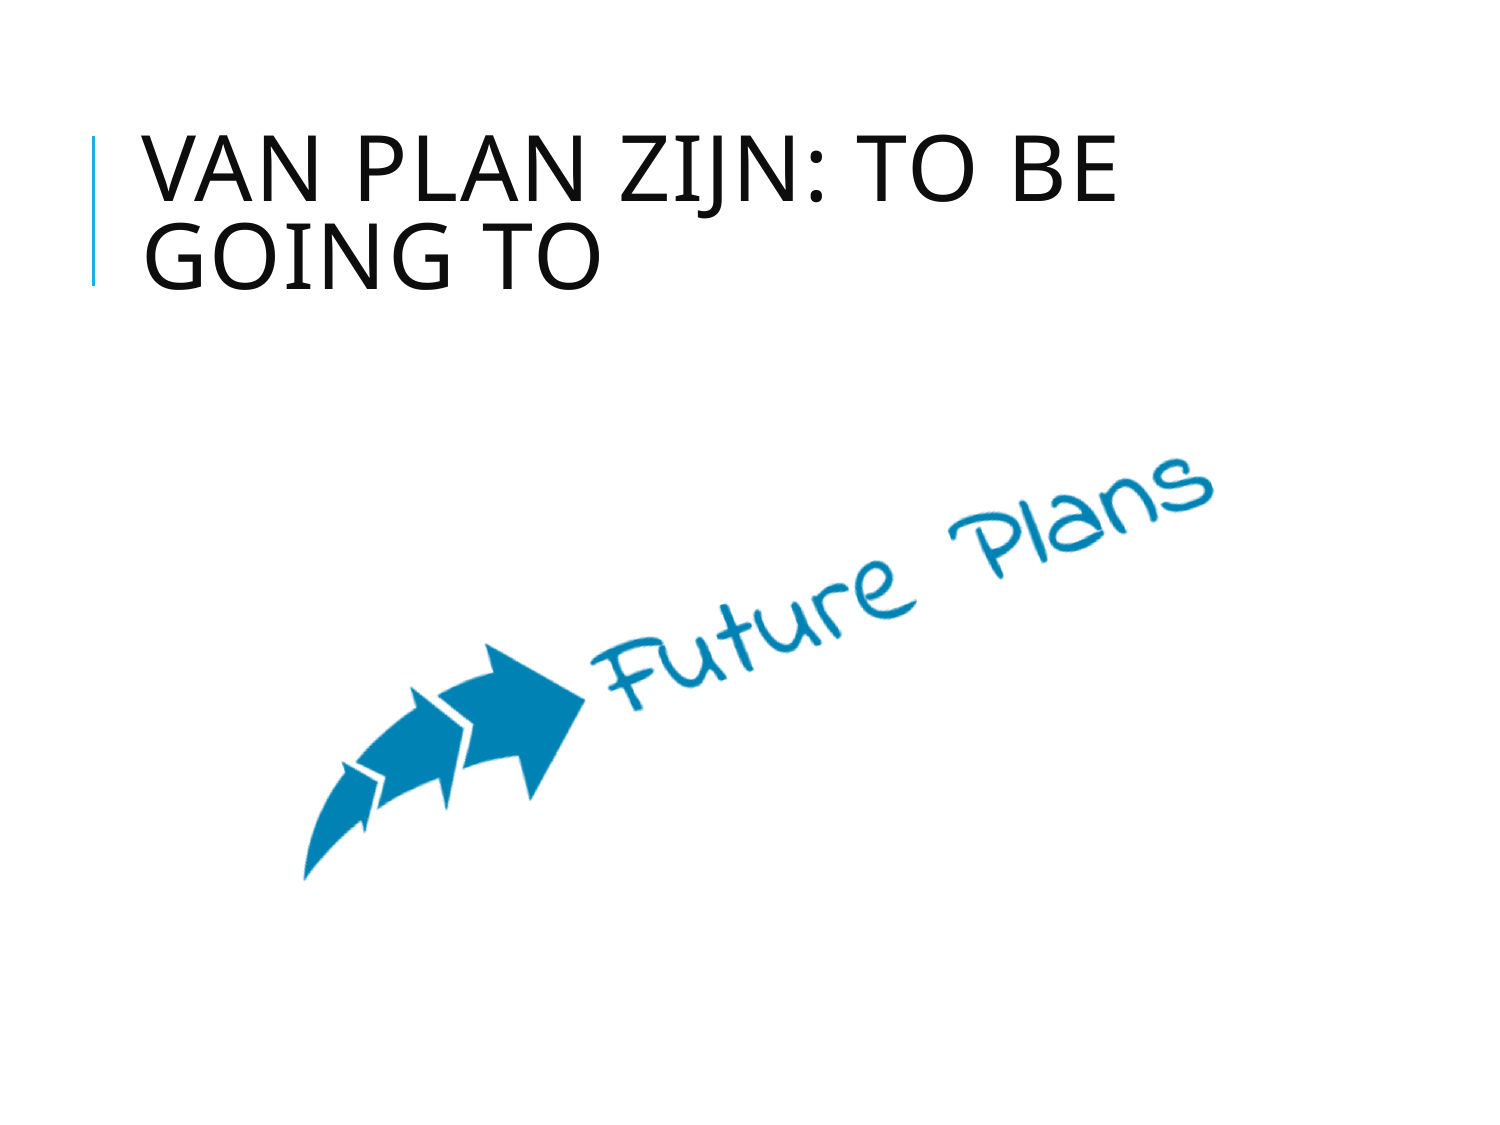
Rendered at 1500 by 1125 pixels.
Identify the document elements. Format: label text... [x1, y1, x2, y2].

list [241, 514, 1266, 729]
title VAN PLAN ZIJN: TO BE GOING TO [126, 96, 1322, 342]
